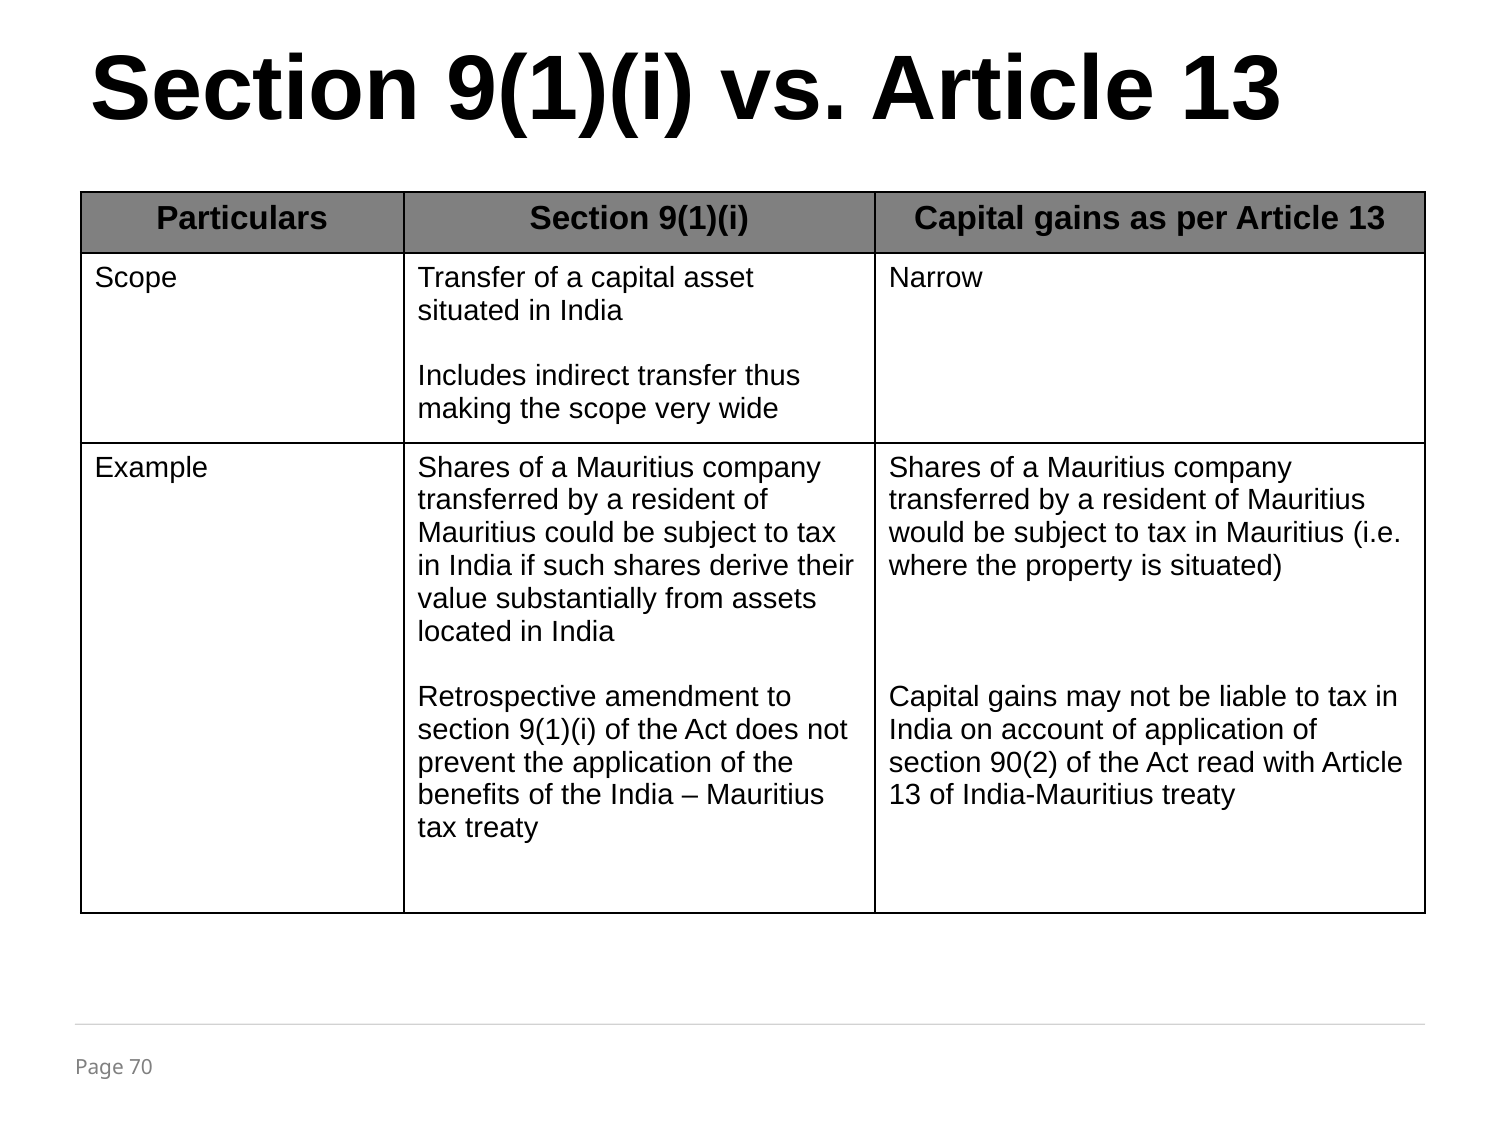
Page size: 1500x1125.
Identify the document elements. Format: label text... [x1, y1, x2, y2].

table_cell Narrow [876, 254, 1424, 442]
table_cell Shares of a Mauritius company transferred by a resident of Mauritius could be subject to tax in India if such shares derive their value substantially from assets located in India Retrospective amendment to section 9(1)(i) of the Act does not prevent the application of the benefits of the India – Mauritius tax treaty [405, 444, 874, 912]
table_cell Example [82, 444, 403, 912]
table_cell Shares of a Mauritius company transferred by a resident of Mauritius would be subject to tax in Mauritius (i.e. where the property is situated) Capital gains may not be liable to tax in India on account of application of section 90(2) of the Act read with Article 13 of India-Mauritius treaty [876, 444, 1424, 912]
table_header Capital gains as per Article 13 [876, 193, 1424, 252]
table_header Section 9(1)(i) [405, 193, 874, 252]
table_cell Transfer of a capital asset situated in India Includes indirect transfer thus making the scope very wide [405, 254, 874, 442]
table_header Particulars [82, 193, 403, 252]
table_cell Scope [82, 254, 403, 442]
title Section 9(1)(i) vs. Article 13 [75, 36, 1426, 179]
